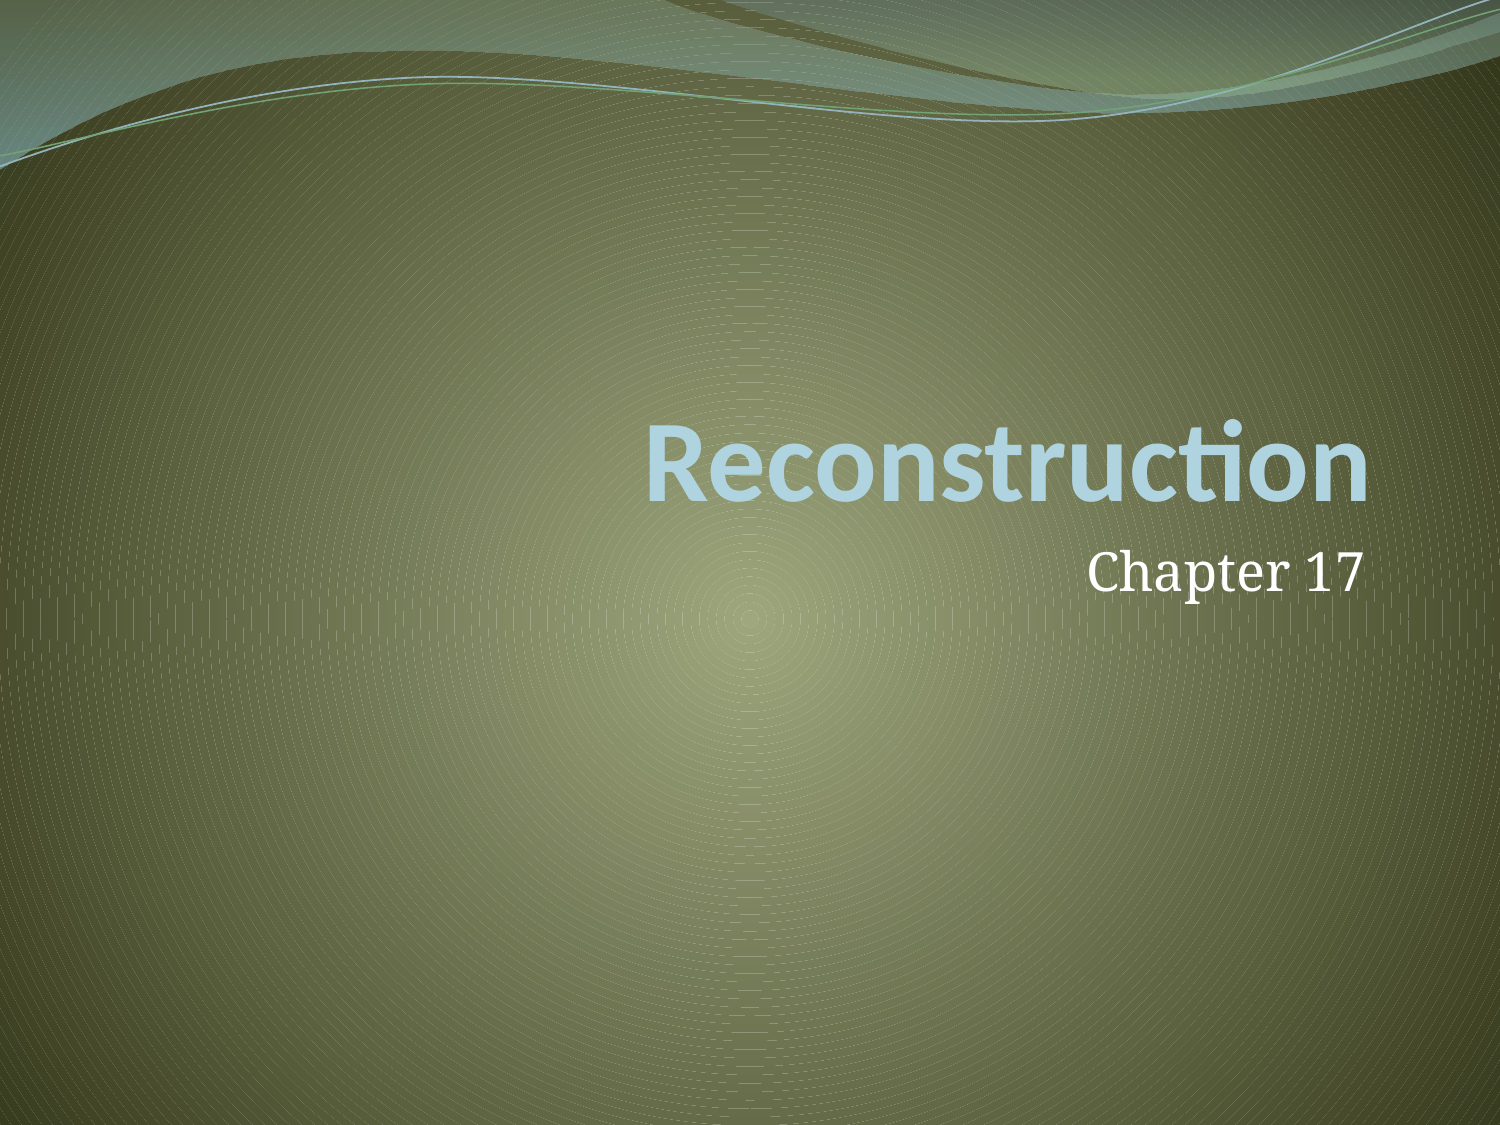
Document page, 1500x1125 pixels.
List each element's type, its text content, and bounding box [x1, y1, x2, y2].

title Reconstruction [87, 224, 1376, 525]
subtitle Chapter 17 [87, 529, 1376, 818]
